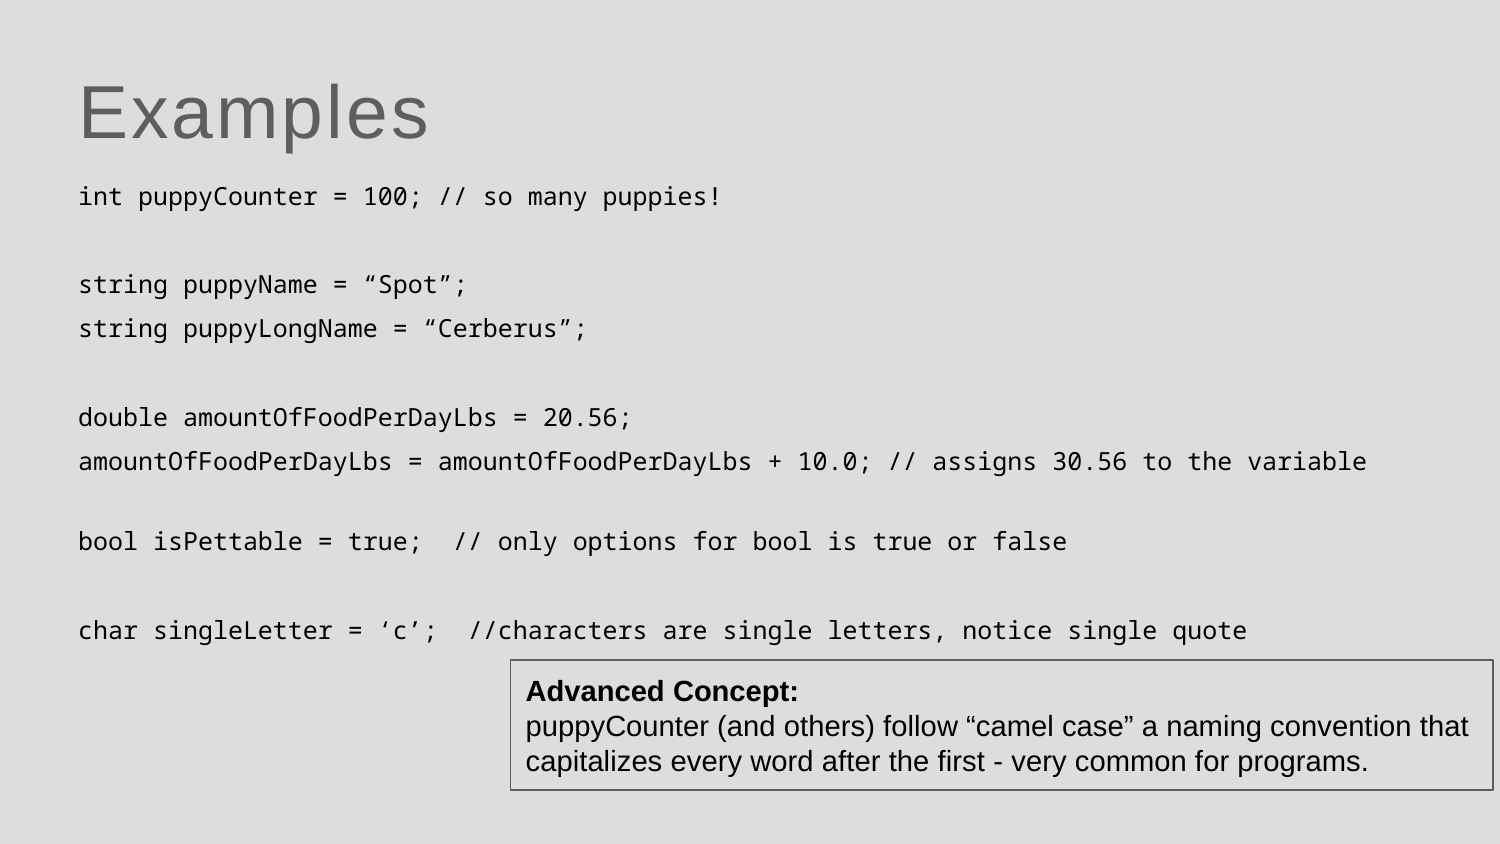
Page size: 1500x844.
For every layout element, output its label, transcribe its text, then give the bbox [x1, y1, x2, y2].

title Examples [66, 51, 1434, 167]
list int puppyCounter = 100; // so many puppies! string puppyName = “Spot”; string puppyLongName = “Cerberus”; double amountOfFoodPerDayLbs = 20.56; amountOfFoodPerDayLbs = amountOfFoodPerDayLbs + 10.0; // assigns 30.56 to the variable bool isPettable = true; // only options for bool is true or false char singleLetter = ‘c’; //characters are single letters, notice single quote [68, 164, 1432, 651]
text_box Advanced Concept: puppyCounter (and others) follow “camel case” a naming convention that capitalizes every word after the first - very common for programs. [510, 659, 1494, 791]
